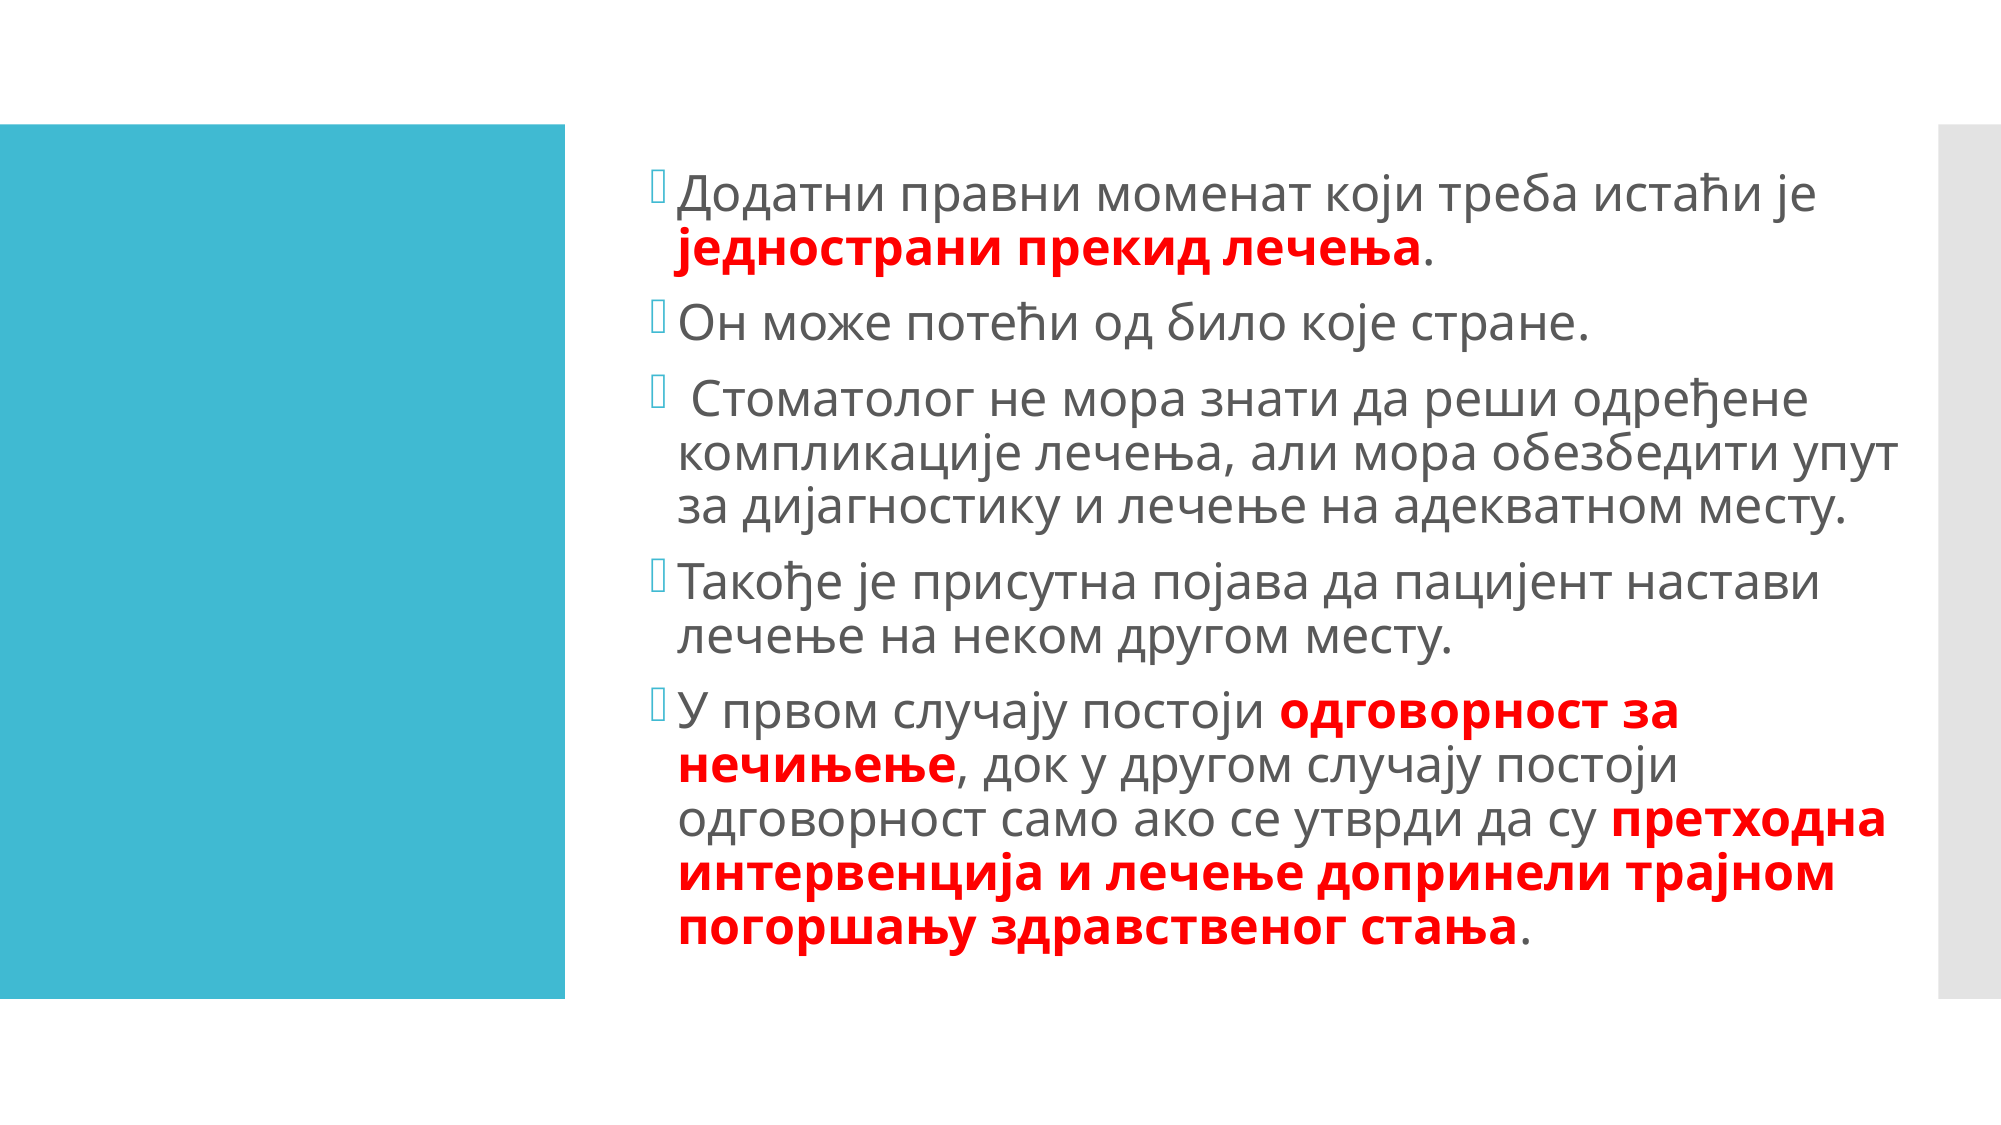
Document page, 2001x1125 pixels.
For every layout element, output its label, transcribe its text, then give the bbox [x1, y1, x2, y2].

list Додатни правни моменат који треба истаћи је једнострани прекид лечења. Он може потећи од било које стране. Стоматолог не мора знати да реши одређене компликације лечења, али мора обезбедити упут за дијагностику и лечење на адекватном месту. Такође је присутна појава да пацијент настави лечење на неком другом месту. У првом случају постоји одговорност за нечињење, док у другом случају постоји одговорност само ако се утврди да су претходна интервенција и лечење допринели трајном погоршању здравственог стања. [634, 141, 1934, 982]
